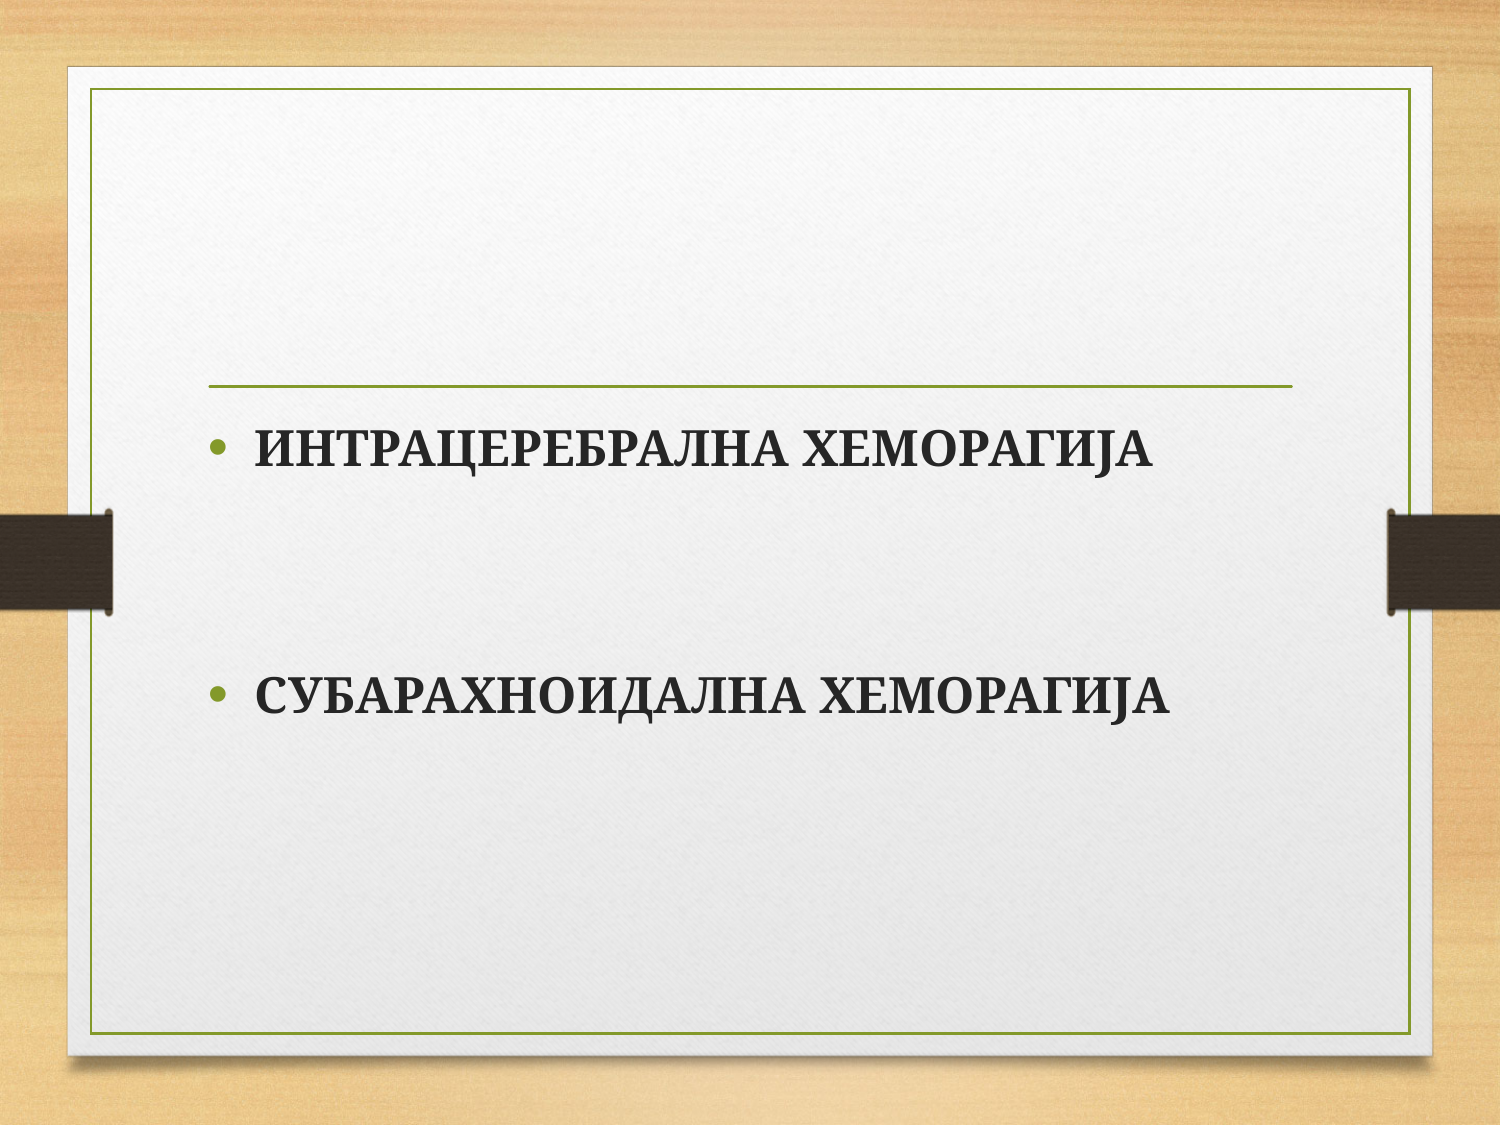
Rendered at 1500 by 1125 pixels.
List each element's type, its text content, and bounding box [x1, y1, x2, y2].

picture [0, 0, 1500, 1125]
list ИНТРАЦЕРЕБРАЛНА ХЕМОРАГИЈА СУБАРАХНОИДАЛНА ХЕМОРАГИЈА [192, 408, 1309, 974]
